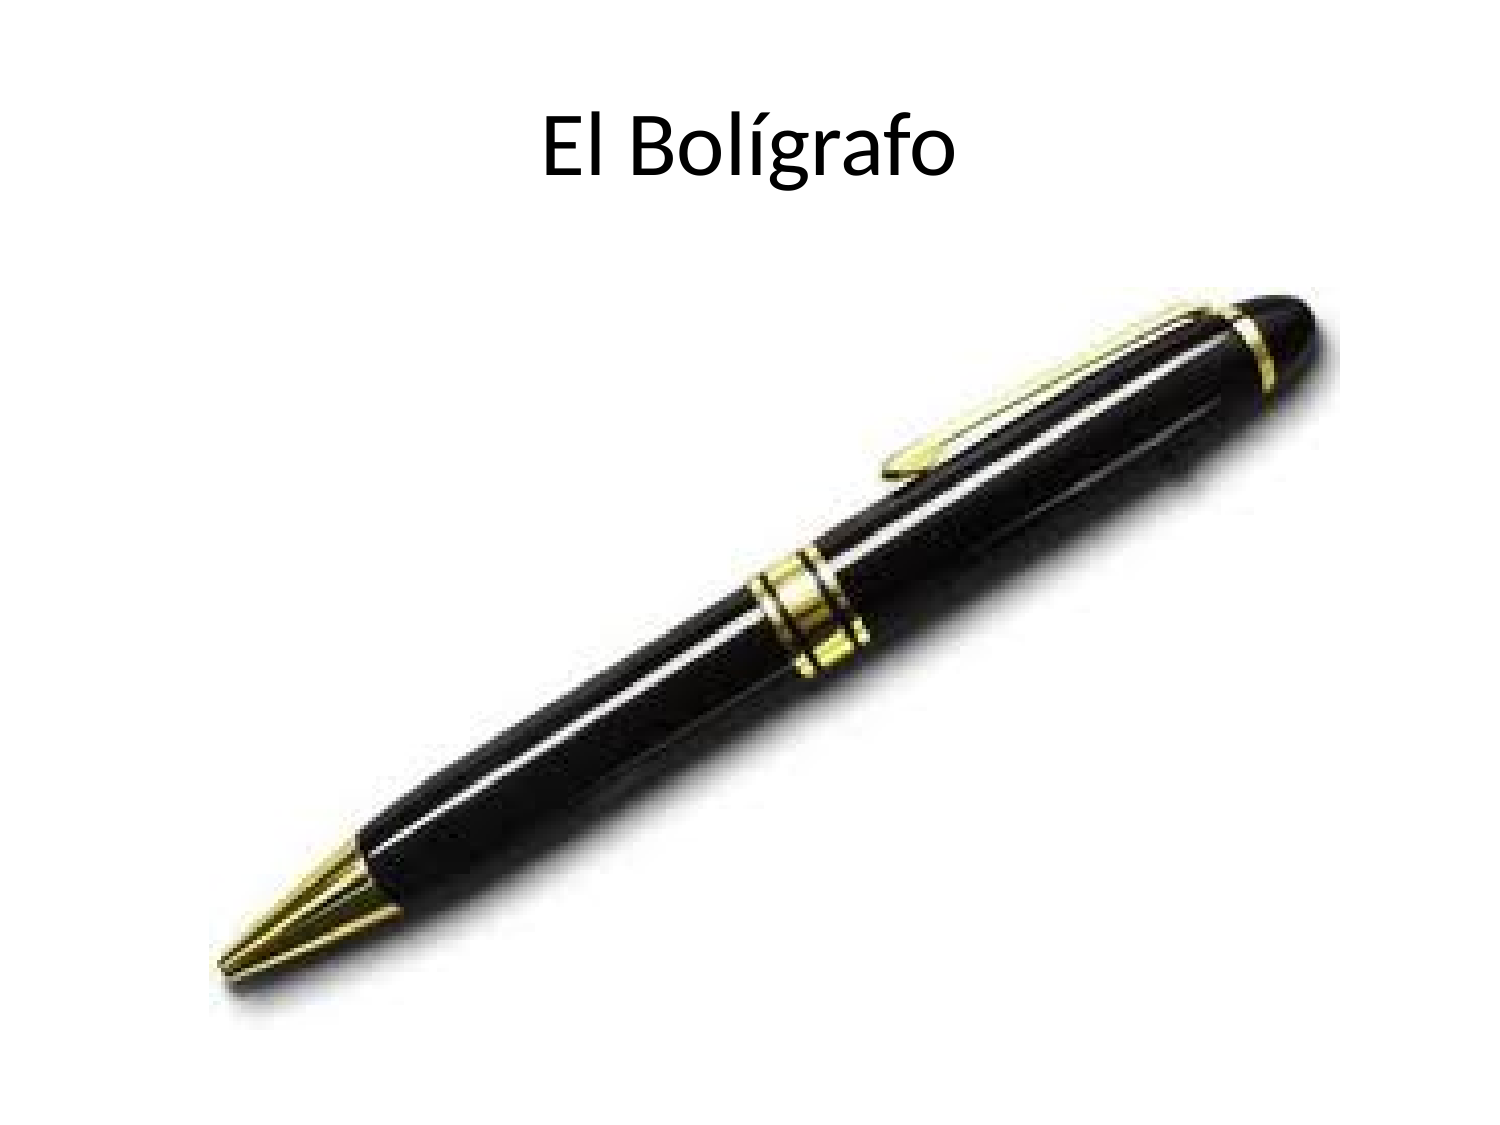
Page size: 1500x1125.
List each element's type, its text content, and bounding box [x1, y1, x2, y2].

title El Bolígrafo [75, 45, 1425, 233]
picture [99, 287, 1451, 1031]
